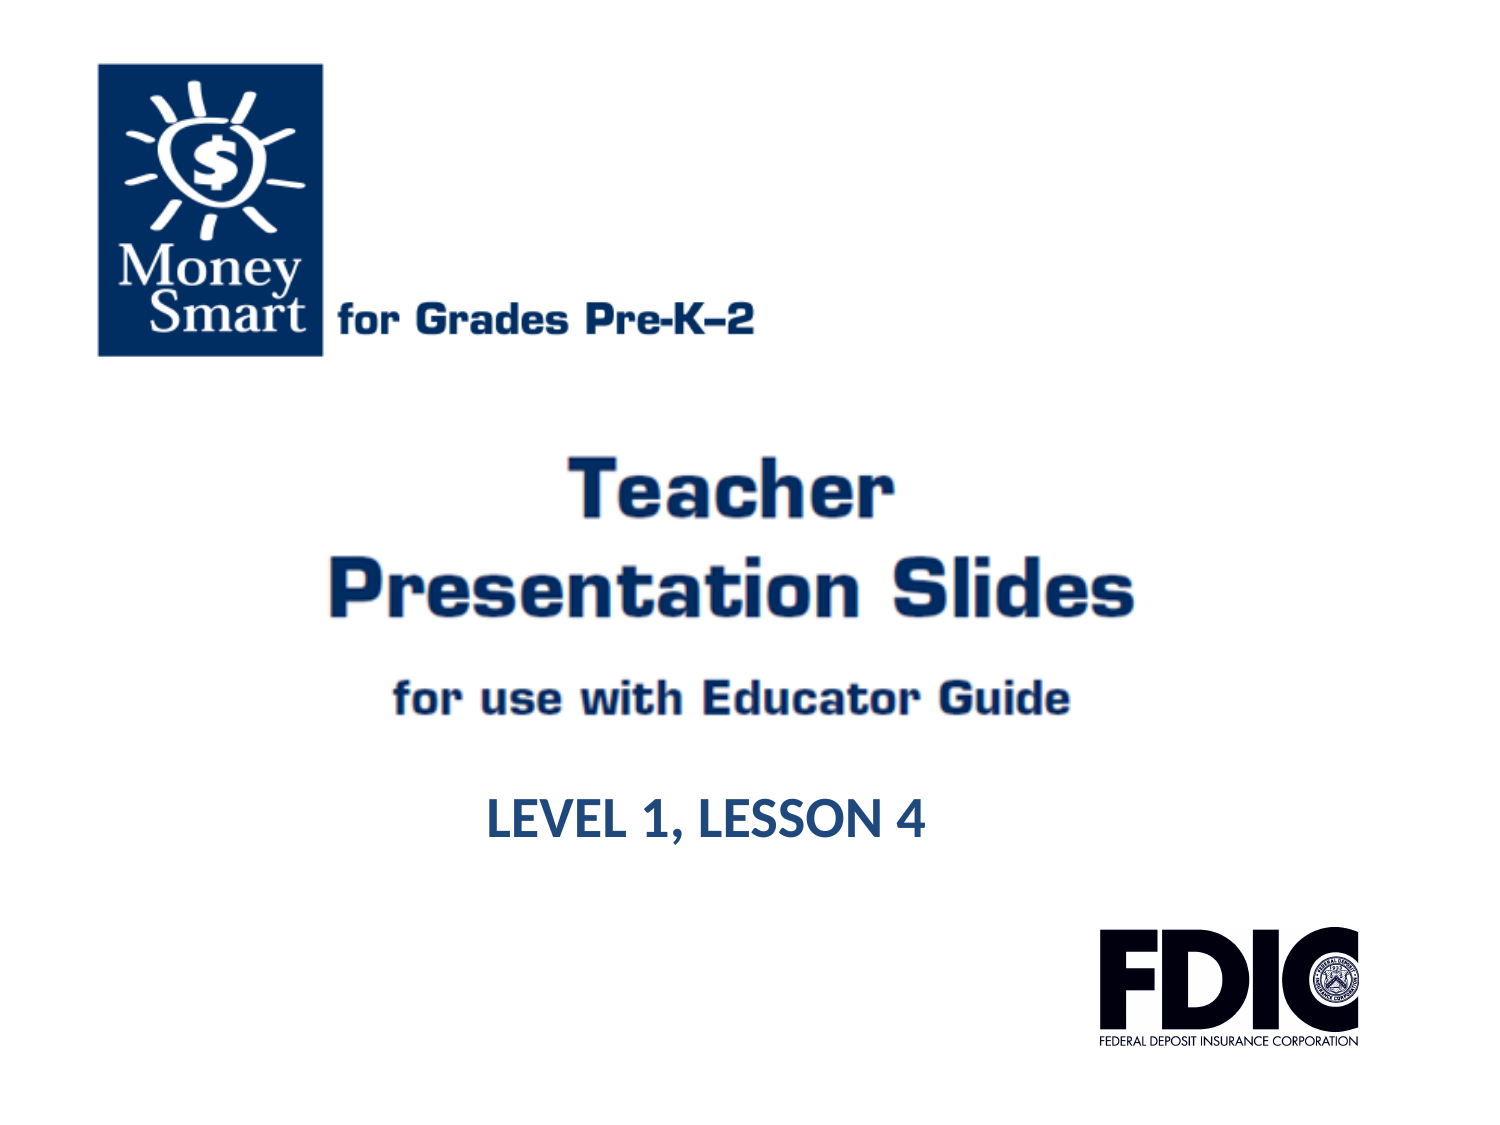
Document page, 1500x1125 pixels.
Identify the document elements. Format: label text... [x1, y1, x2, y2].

picture [302, 437, 1173, 772]
text_box LEVEL 1, LESSON 4 [462, 780, 950, 856]
picture [1099, 927, 1359, 1047]
picture [87, 62, 762, 363]
